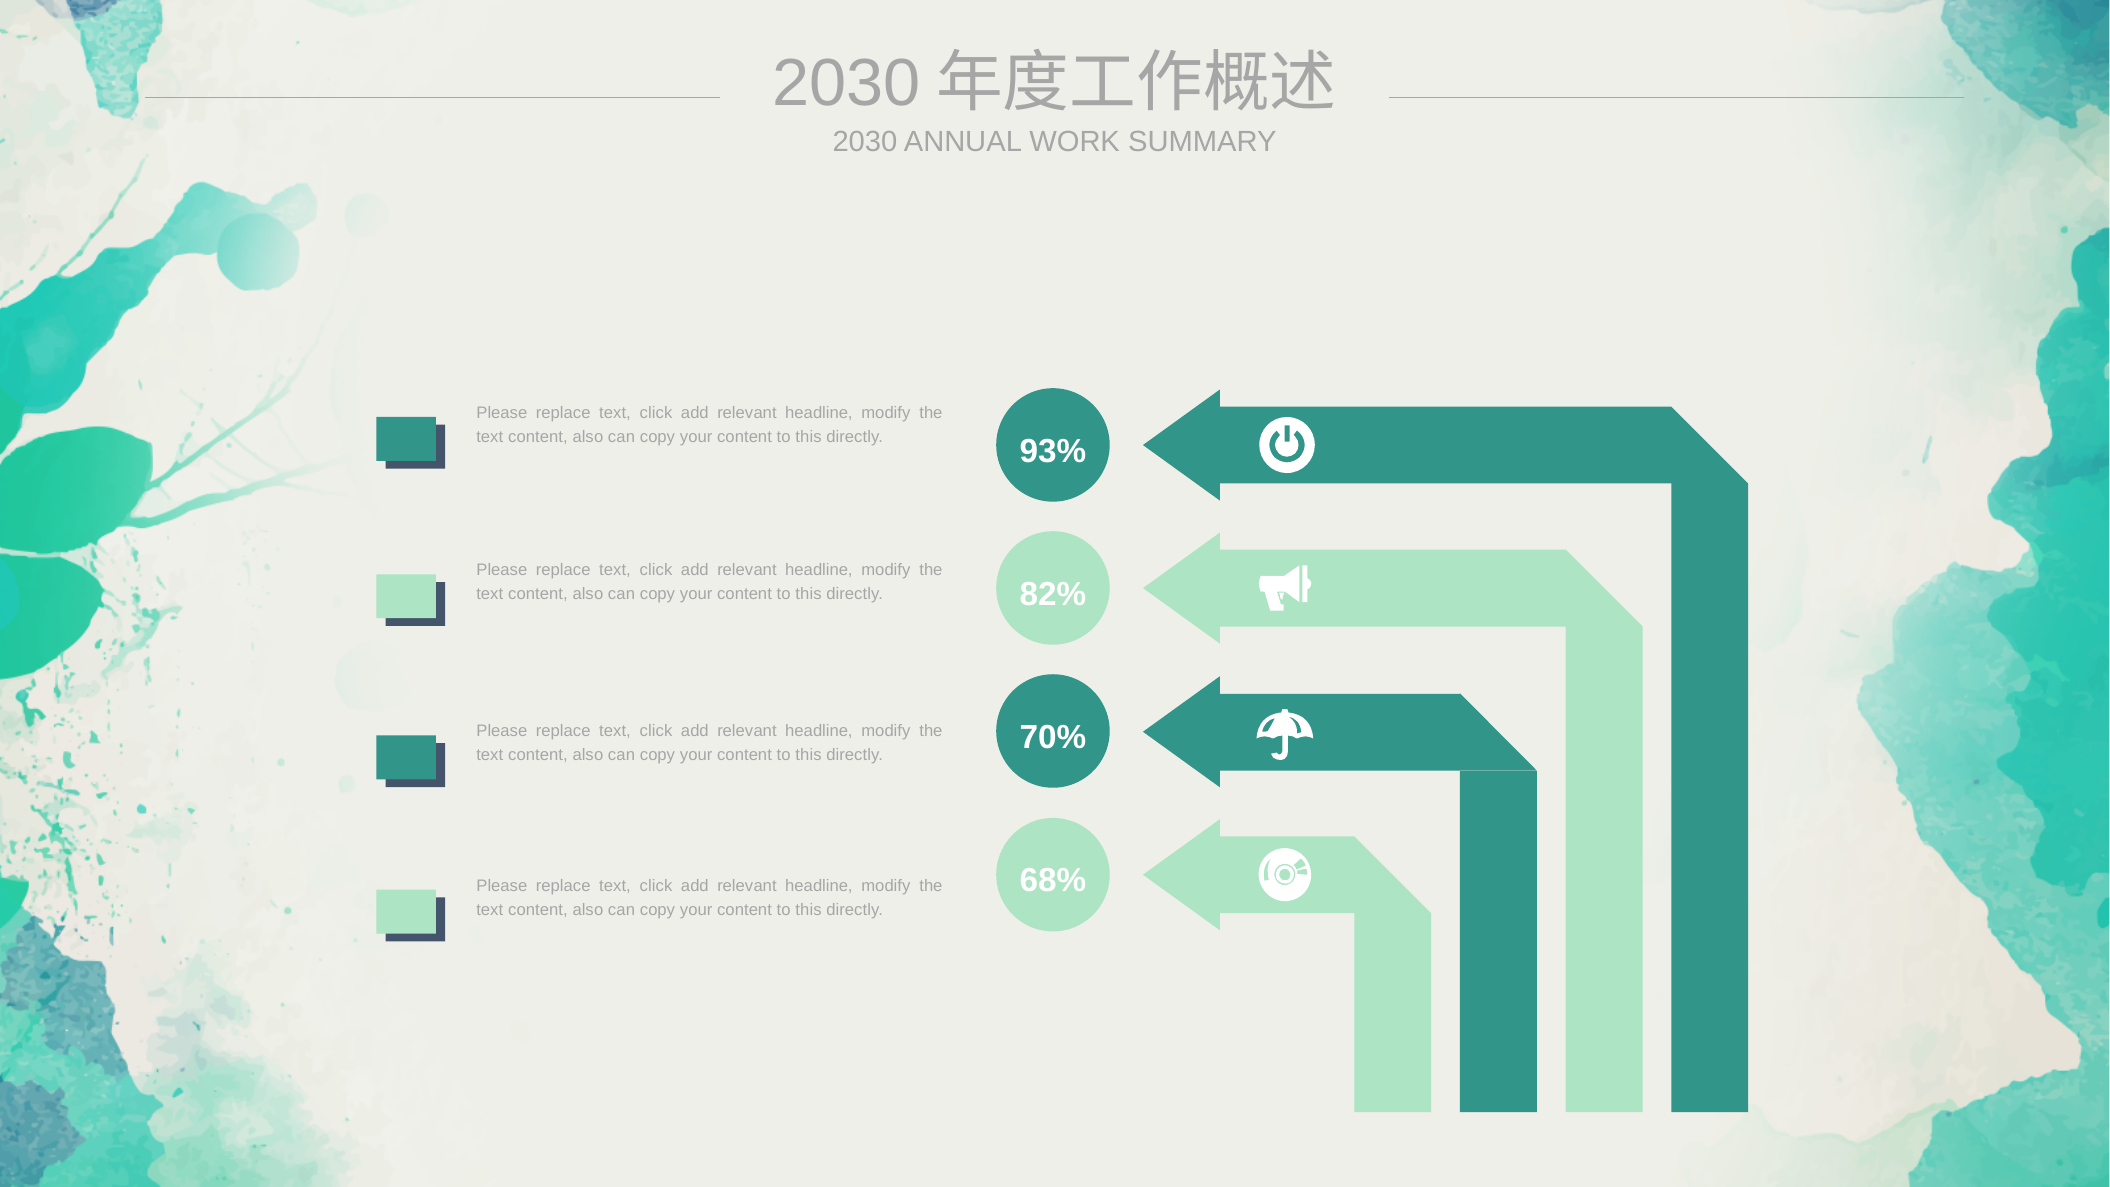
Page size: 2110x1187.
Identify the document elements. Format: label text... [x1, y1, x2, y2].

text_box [376, 416, 446, 469]
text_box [996, 674, 1110, 788]
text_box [996, 817, 1110, 932]
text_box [376, 735, 446, 788]
text_box Please replace text, click add relevant headline, modify the text content, also can copy your content to this directly. [461, 390, 959, 453]
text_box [376, 889, 446, 942]
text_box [376, 574, 446, 626]
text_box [1142, 389, 1749, 1112]
text_box 2030 ANNUAL WORK SUMMARY [824, 122, 1285, 158]
picture [0, 0, 2110, 1187]
text_box 2030年度工作概述 [730, 98, 1379, 119]
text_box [996, 531, 1110, 645]
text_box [996, 388, 1110, 502]
text_box Please replace text, click add relevant headline, modify the text content, also can copy your content to this directly. [461, 547, 959, 611]
text_box Please replace text, click add relevant headline, modify the text content, also can copy your content to this directly. [461, 708, 959, 772]
text_box 2030年度工作概述 [730, 38, 1379, 96]
text_box Please replace text, click add relevant headline, modify the text content, also can copy your content to this directly. [461, 863, 959, 926]
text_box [1142, 819, 1432, 1112]
